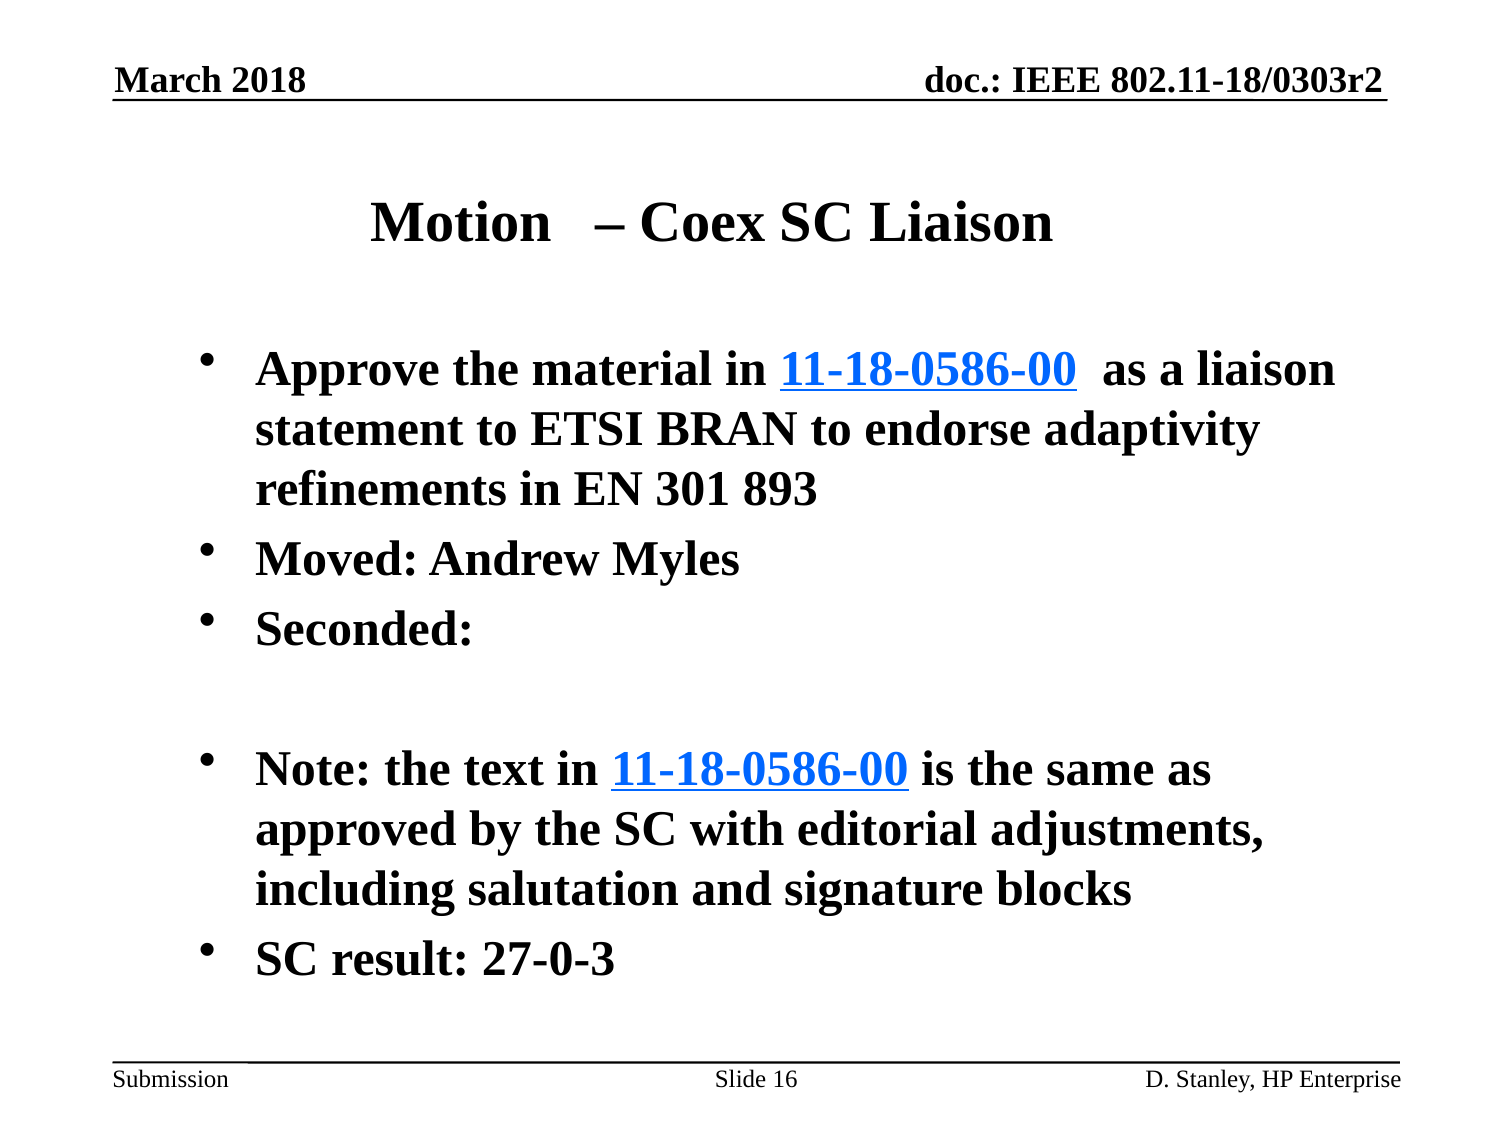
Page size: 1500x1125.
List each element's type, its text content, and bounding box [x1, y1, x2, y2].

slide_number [114, 54, 335, 101]
footer D. Stanley, HP Enterprise [1082, 1061, 1402, 1093]
text_box Approve the material in 11-18-0586-00 as a liaison statement to ETSI BRAN to endorse adaptivity refinements in EN 301 893 Moved: Andrew Myles Seconded: Note: the text in 11-18-0586-00 is the same as approved by the SC with editorial adjustments, including salutation and signature blocks SC result: 27-0-3 [187, 329, 1353, 910]
text_box Motion – Coex SC Liaison [159, 152, 1266, 284]
slide_number Slide 16 [712, 1061, 801, 1093]
